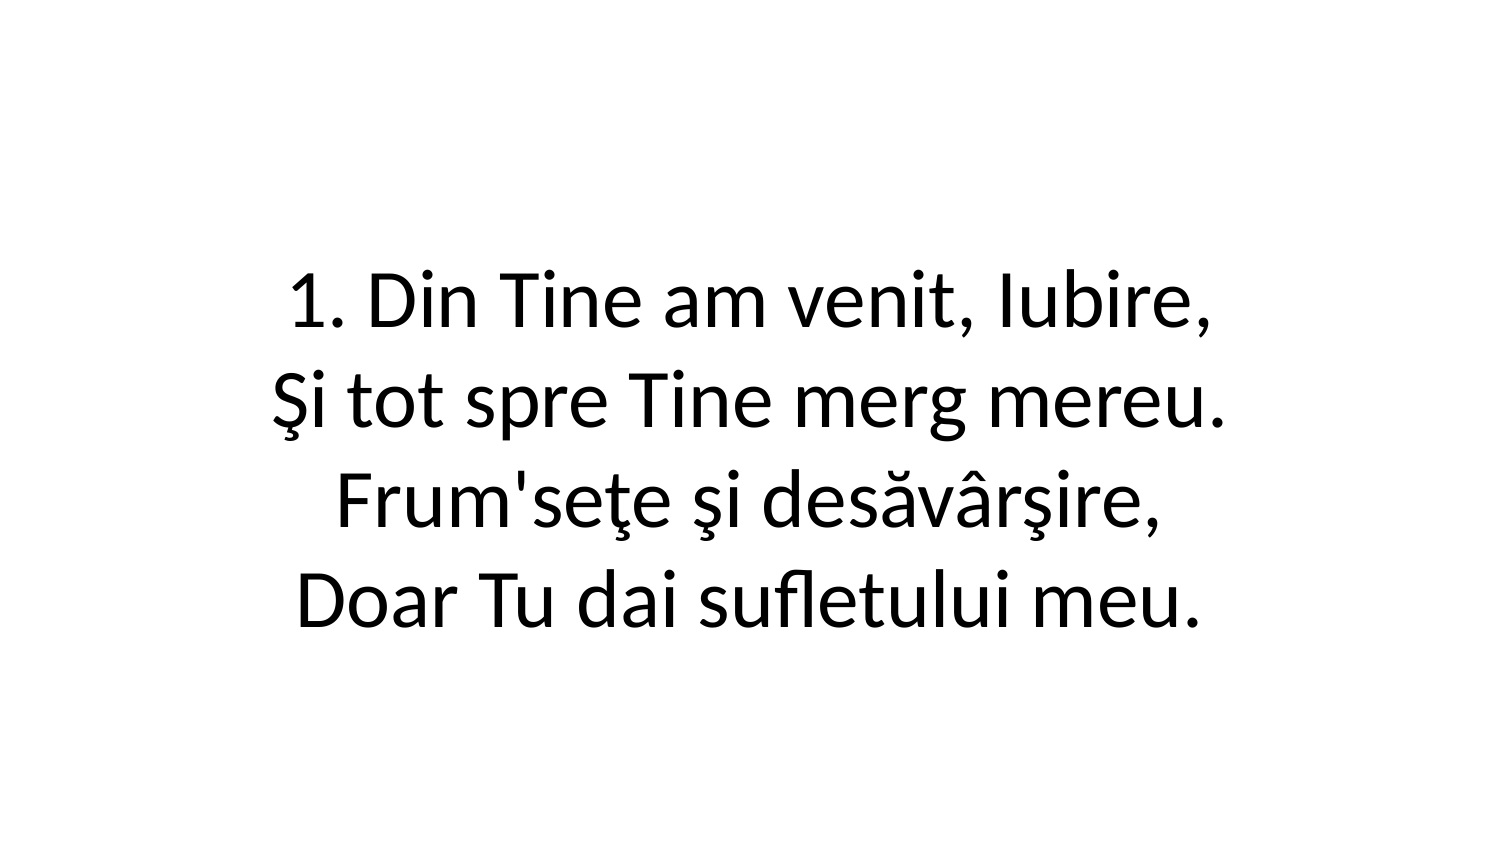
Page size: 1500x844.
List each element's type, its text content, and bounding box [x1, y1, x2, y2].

text_box 1. Din Tine am venit, Iubire, Şi tot spre Tine merg mereu. Frum'seţe şi desăvârşire, Doar Tu dai sufletului meu. [256, 192, 1244, 652]
